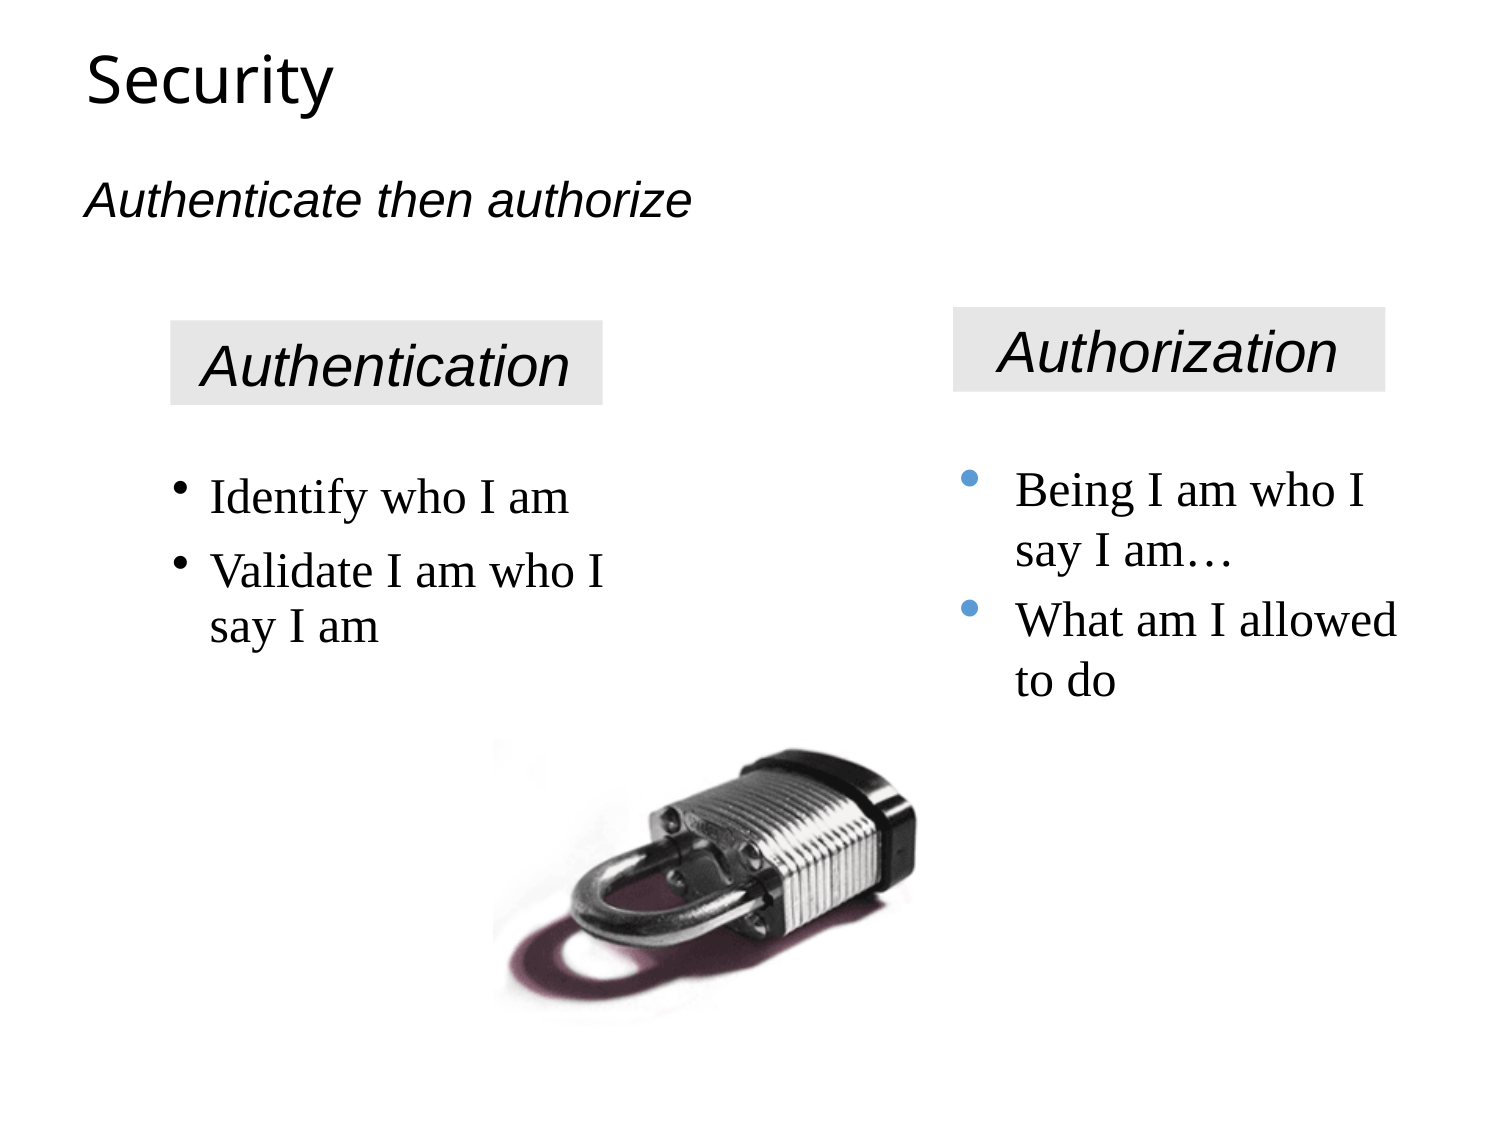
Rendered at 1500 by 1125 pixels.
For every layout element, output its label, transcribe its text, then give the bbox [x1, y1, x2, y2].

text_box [944, 306, 1440, 723]
text_box Authenticate then authorize [70, 160, 1317, 236]
list Identify who I am Validate I am who I say I am [157, 462, 626, 730]
text_box Authentication [170, 320, 603, 405]
picture [493, 604, 963, 1105]
title Security [71, 39, 1485, 126]
